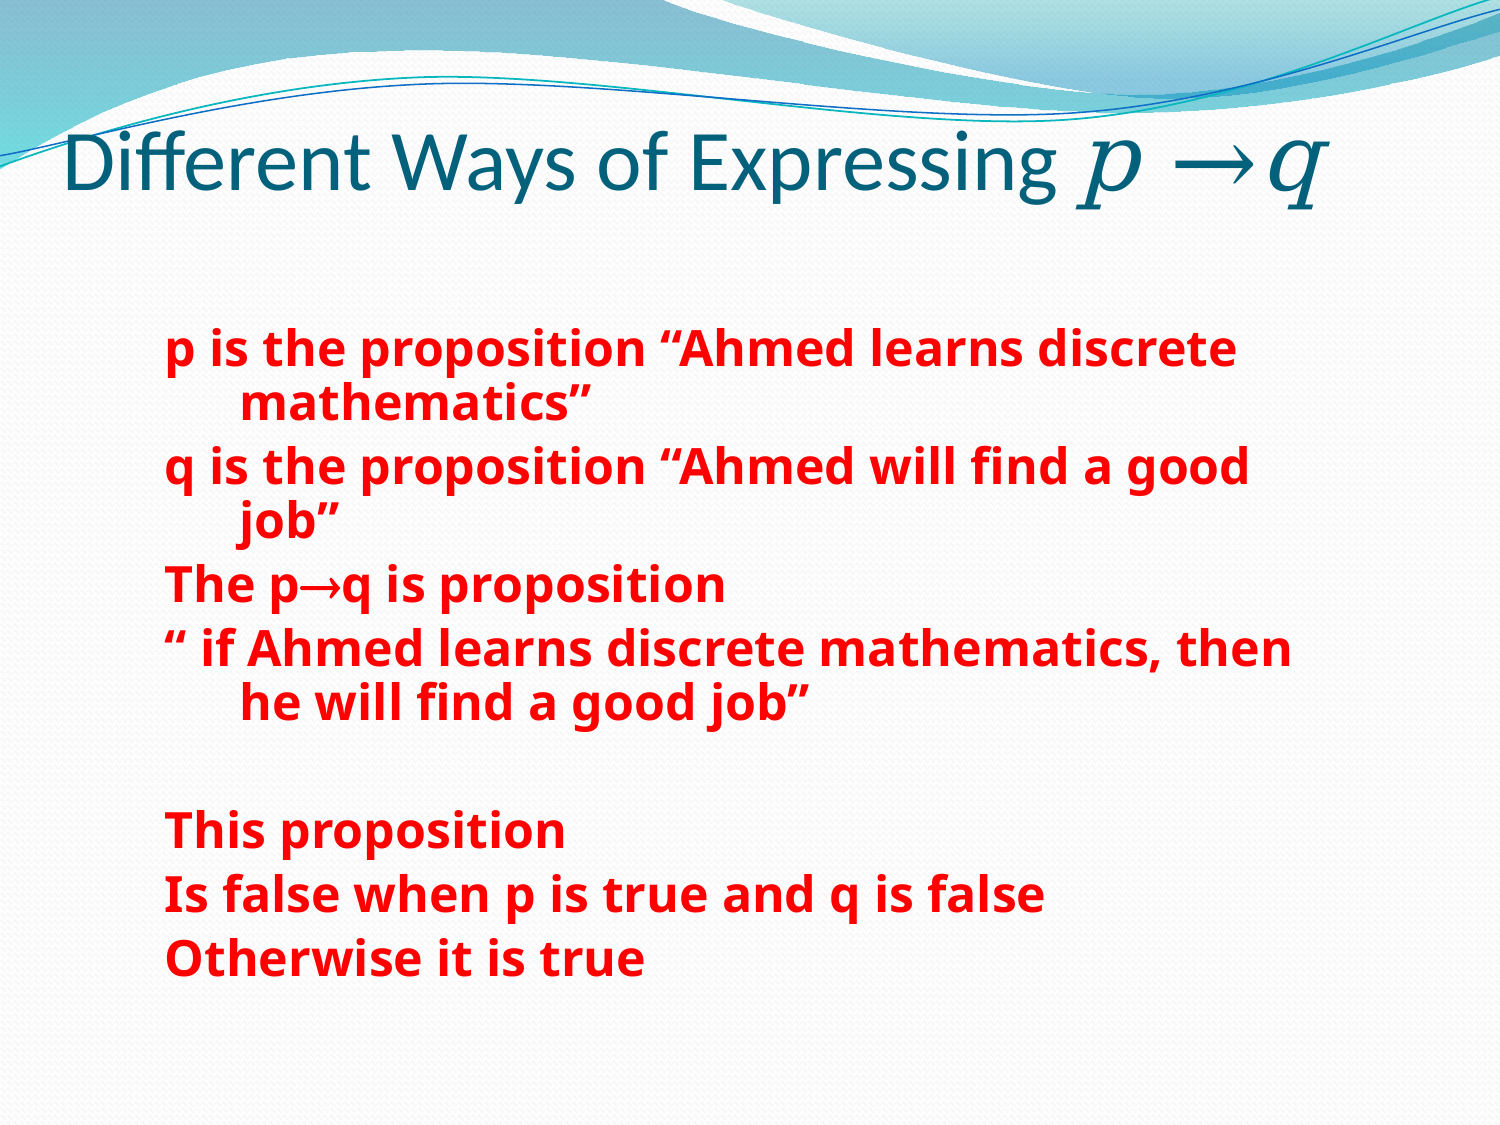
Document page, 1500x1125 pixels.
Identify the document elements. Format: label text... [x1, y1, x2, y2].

title Different Ways of Expressing p →q [62, 87, 1413, 210]
text_box p is the proposition “Ahmed learns discrete mathematics” q is the proposition “Ahmed will find a good job” The pq is proposition “ if Ahmed learns discrete mathematics, then he will find a good job” This proposition Is false when p is true and q is false Otherwise it is true [149, 316, 1350, 995]
